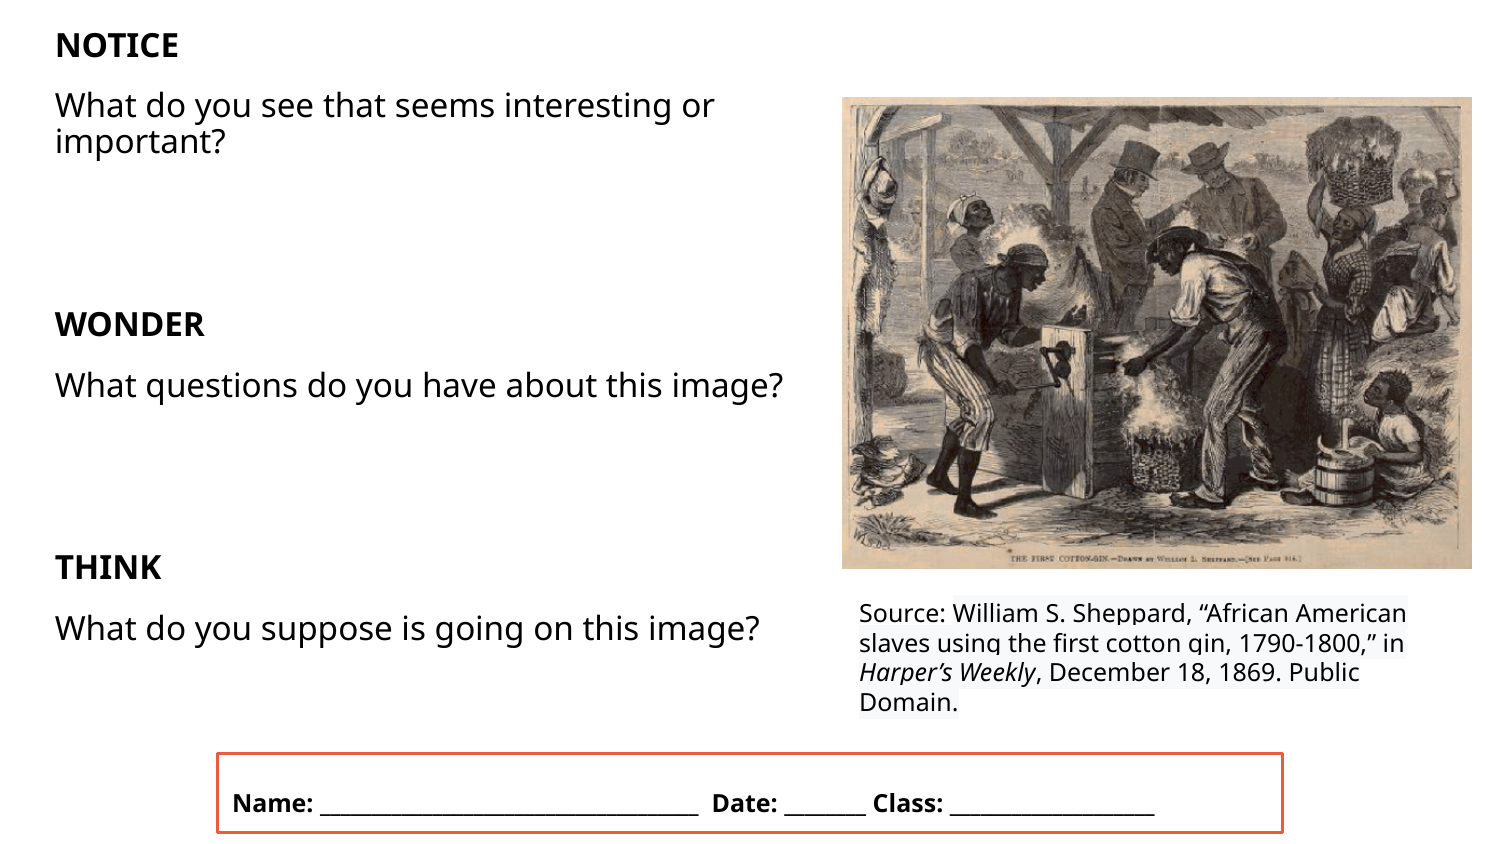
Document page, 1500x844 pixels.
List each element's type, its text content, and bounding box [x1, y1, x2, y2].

list NOTICE What do you see that seems interesting or important? WONDER What questions do you have about this image? THINK What do you suppose is going on this image? [43, 22, 821, 808]
text_box Source: William S. Sheppard, “African American slaves using the first cotton gin, 1790-1800,” in Harper’s Weekly, December 18, 1869. Public Domain. [844, 582, 1471, 732]
text_box Name: _____________________________________ Date: ________ Class: ____________________ [217, 753, 1283, 833]
picture [842, 96, 1472, 570]
